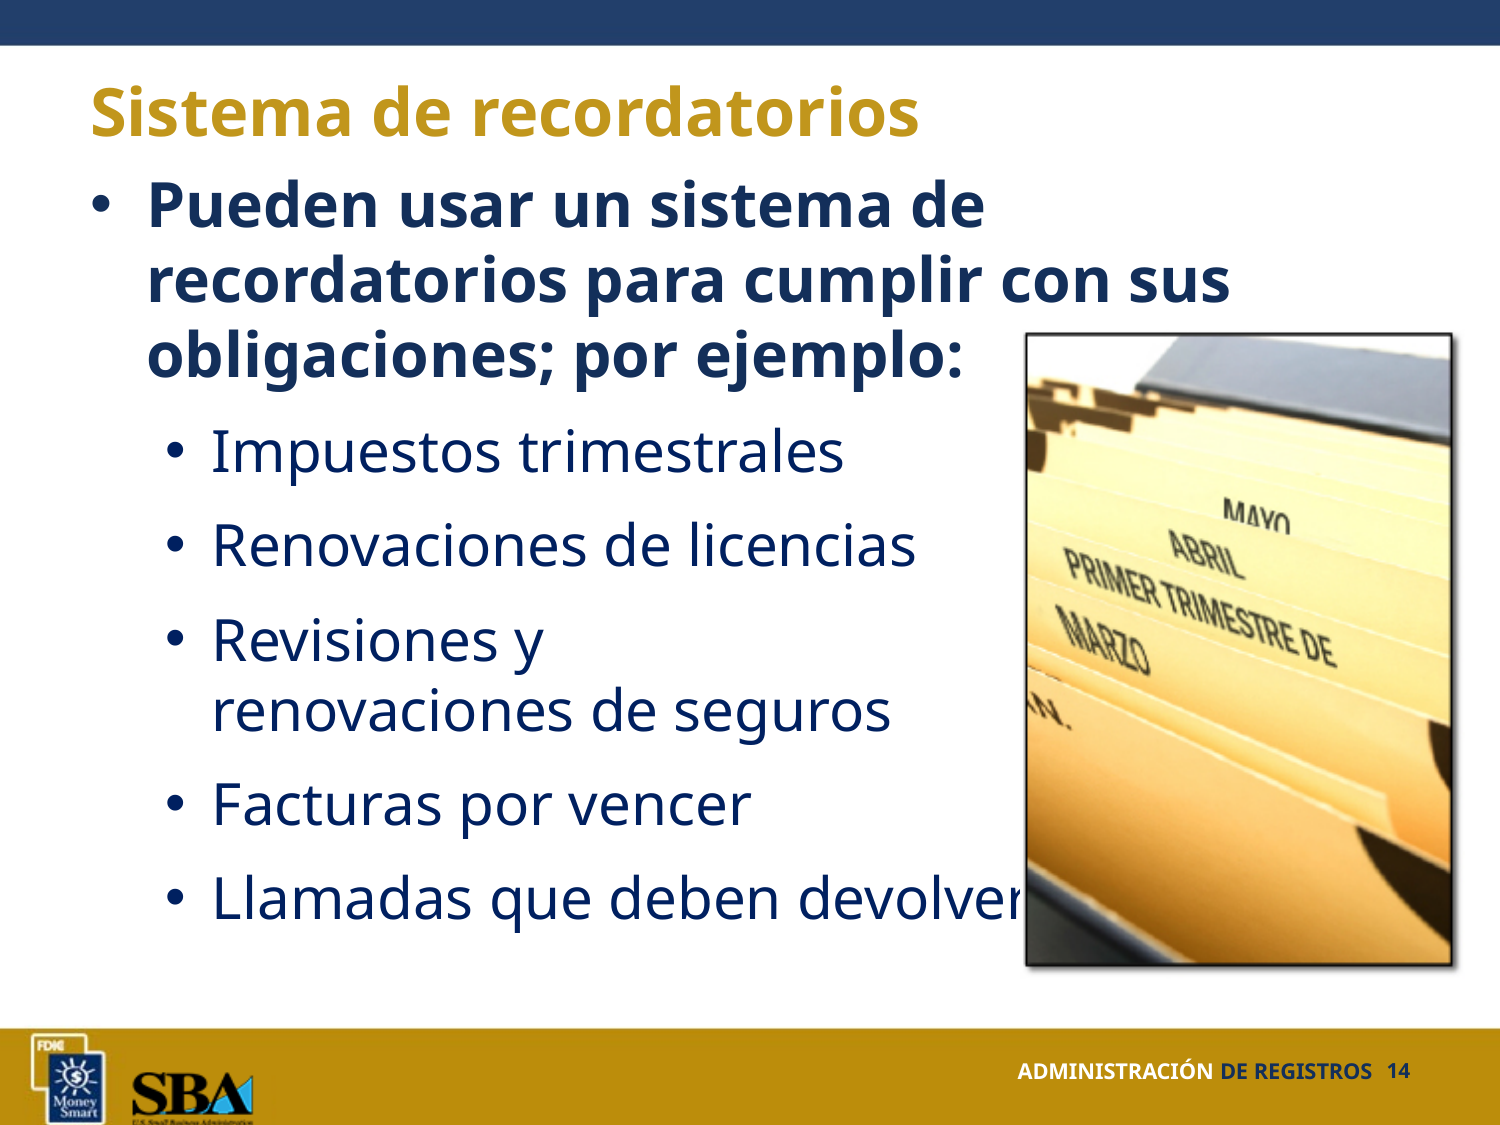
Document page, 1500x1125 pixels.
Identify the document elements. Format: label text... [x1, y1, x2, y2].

list Pueden usar un sistema de recordatorios para cumplir con sus obligaciones; por ejemplo: Impuestos trimestrales Renovaciones de licencias Revisiones y renovaciones de seguros Facturas por vencer Llamadas que deben devolver [74, 157, 1426, 992]
title Sistema de recordatorios [74, 62, 1426, 157]
picture [0, 0, 1500, 1125]
